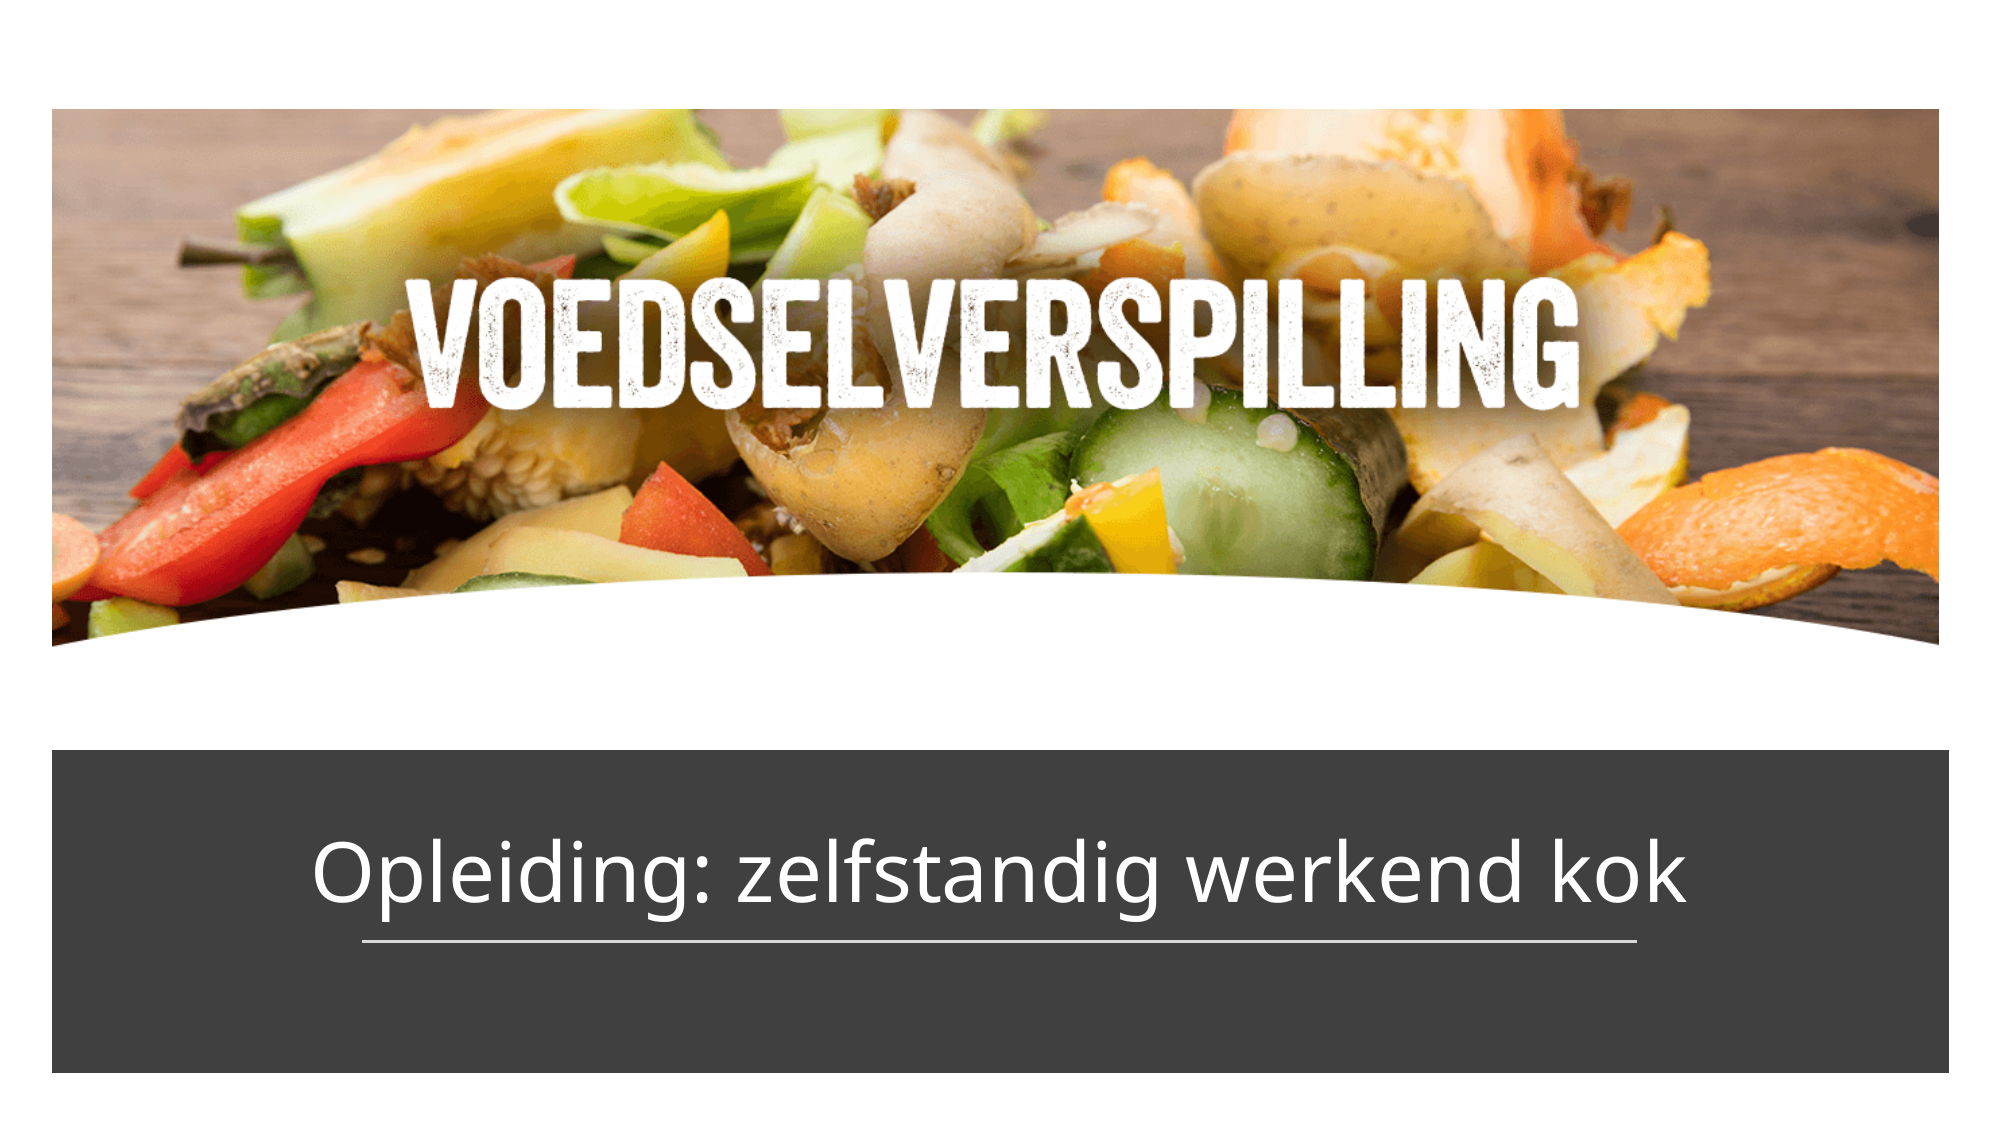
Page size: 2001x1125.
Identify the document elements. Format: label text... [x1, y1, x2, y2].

title Opleiding: zelfstandig werkend kok [86, 794, 1914, 1029]
picture [52, 109, 1939, 648]
text_box [61, 759, 1939, 1064]
